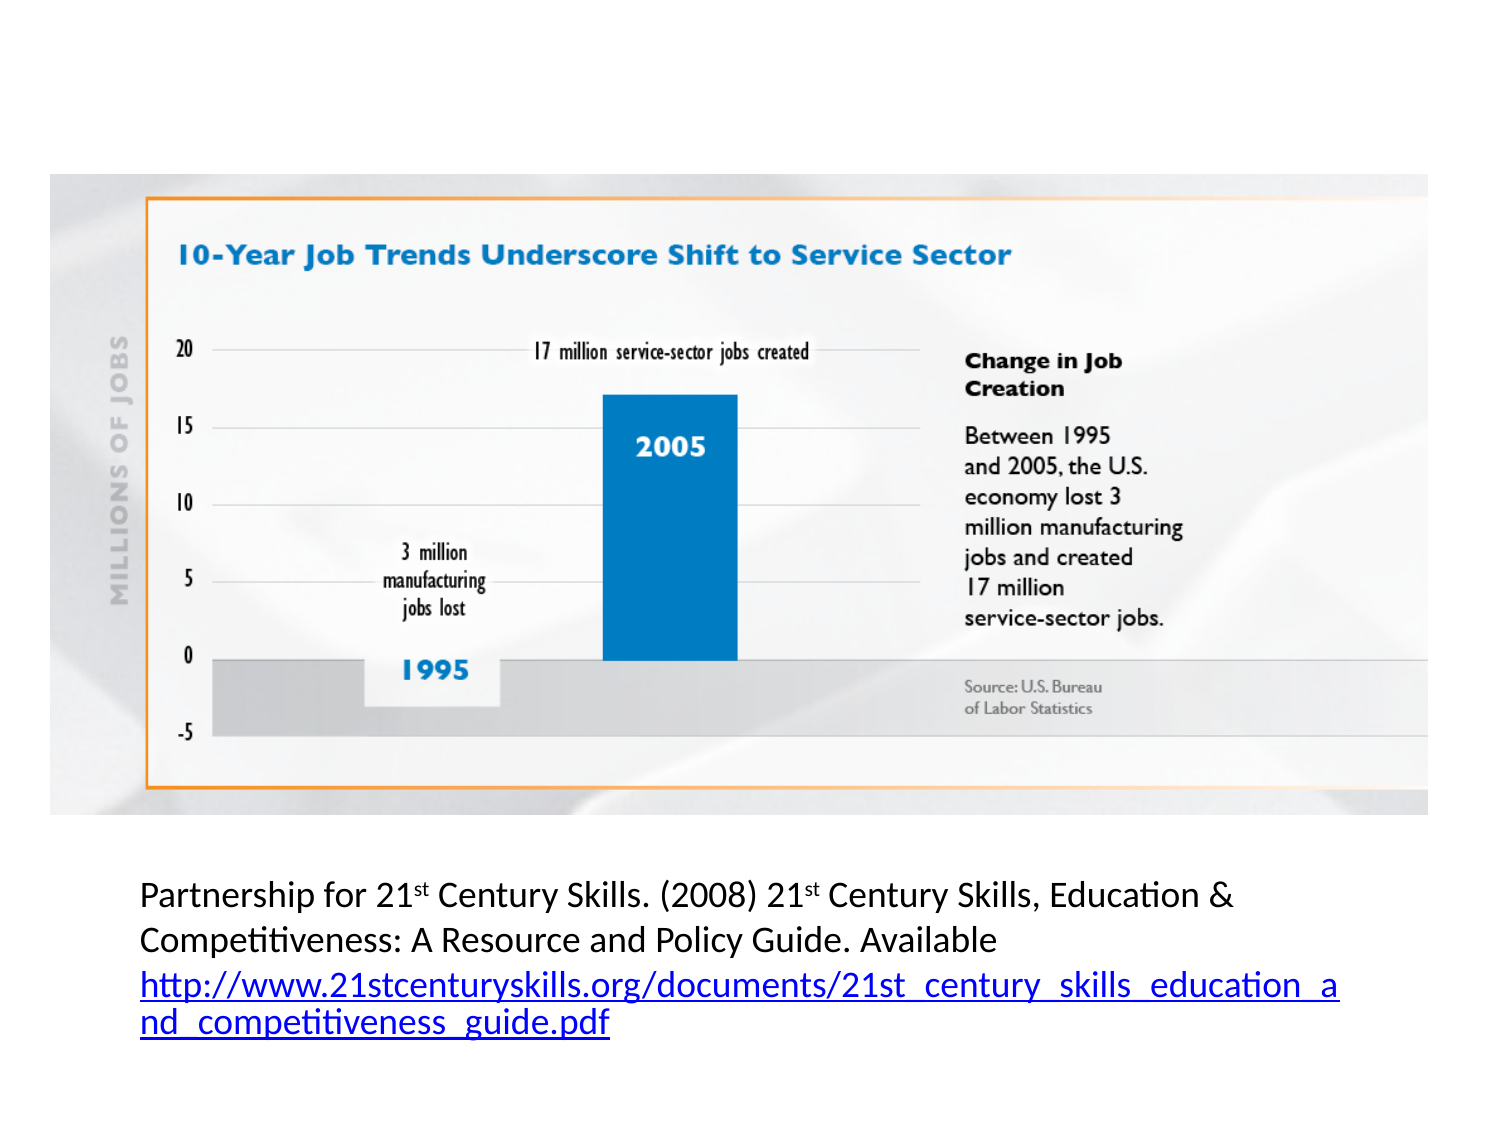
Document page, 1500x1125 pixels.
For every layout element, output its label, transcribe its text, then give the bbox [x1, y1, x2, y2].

text_box Partnership for 21st Century Skills. (2008) 21st Century Skills, Education & Competitiveness: A Resource and Policy Guide. Available http://www.21stcenturyskills.org/documents/21st_century_skills_education_and_competitiveness_guide.pdf [125, 862, 1363, 1058]
picture [49, 174, 1429, 815]
